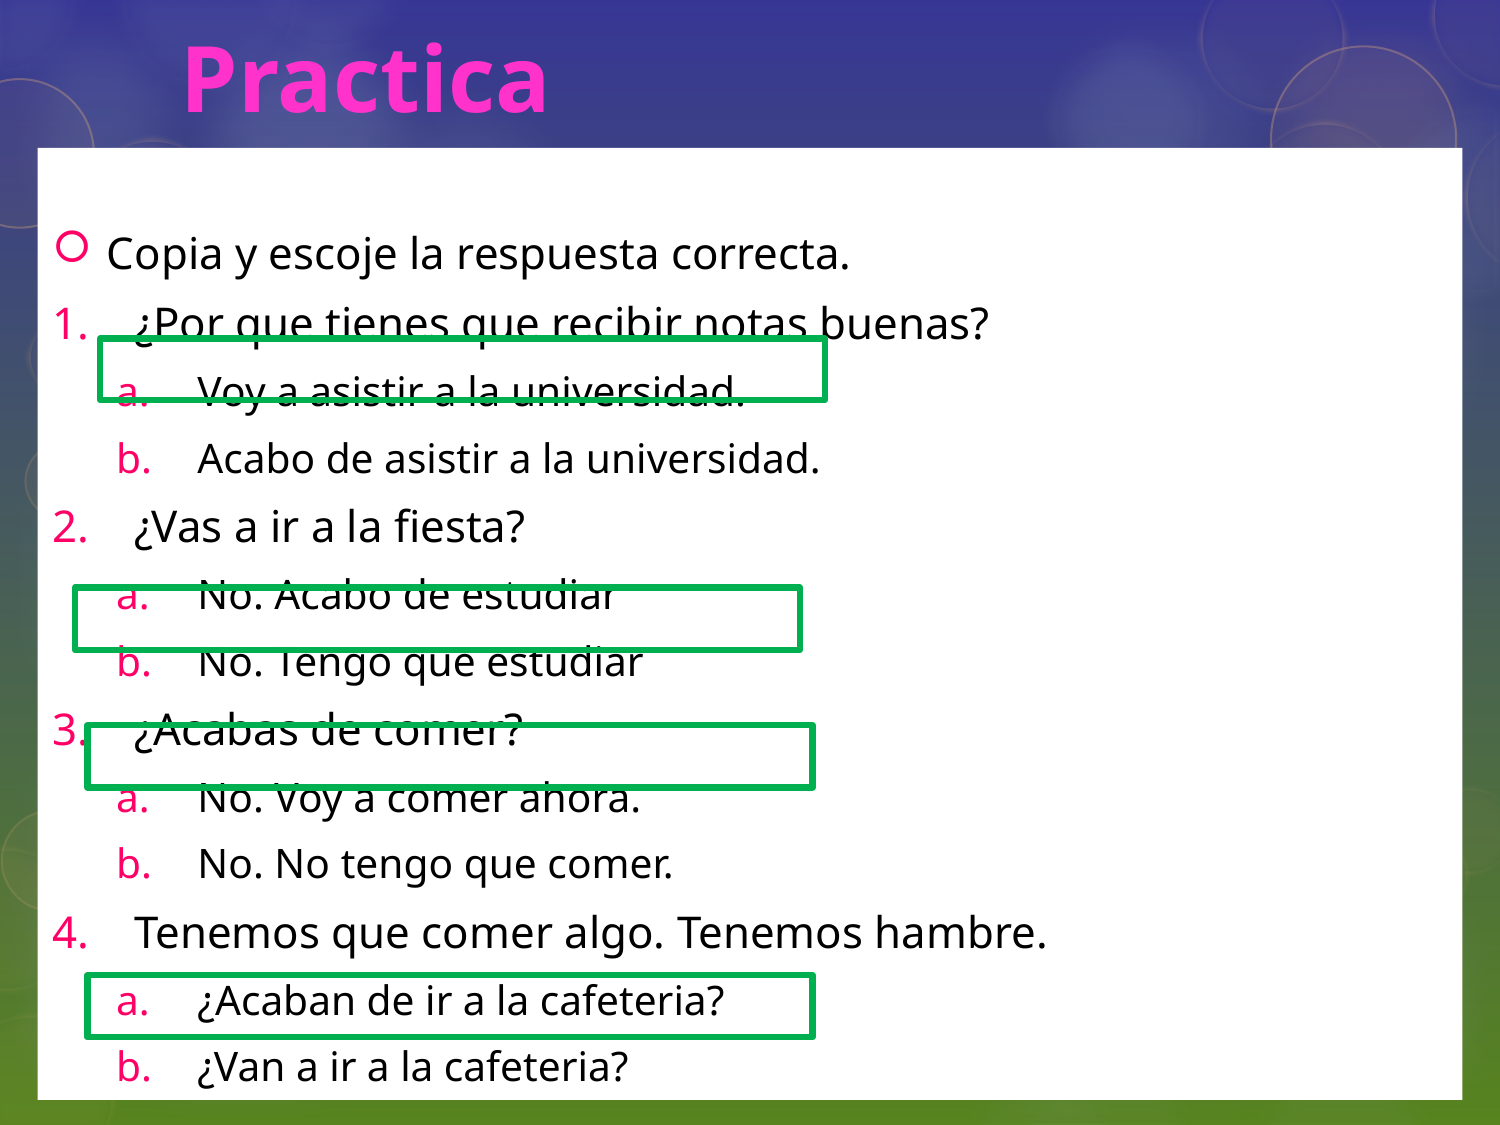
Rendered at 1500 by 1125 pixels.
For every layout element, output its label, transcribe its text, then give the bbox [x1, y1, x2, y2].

list Copia y escoje la respuesta correcta. ¿Por que tienes que recibir notas buenas? Voy a asistir a la universidad. Acabo de asistir a la universidad. ¿Vas a ir a la fiesta? No. Acabo de estudiar No. Tengo que estudiar ¿Acabas de comer? No. Voy a comer ahora. No. No tengo que comer. Tenemos que comer algo. Tenemos hambre. ¿Acaban de ir a la cafeteria? ¿Van a ir a la cafeteria? [37, 147, 1463, 1100]
text_box [98, 337, 827, 401]
text_box [73, 586, 802, 651]
text_box [86, 973, 814, 1039]
title Practica [165, 0, 1335, 152]
text_box [86, 723, 814, 789]
